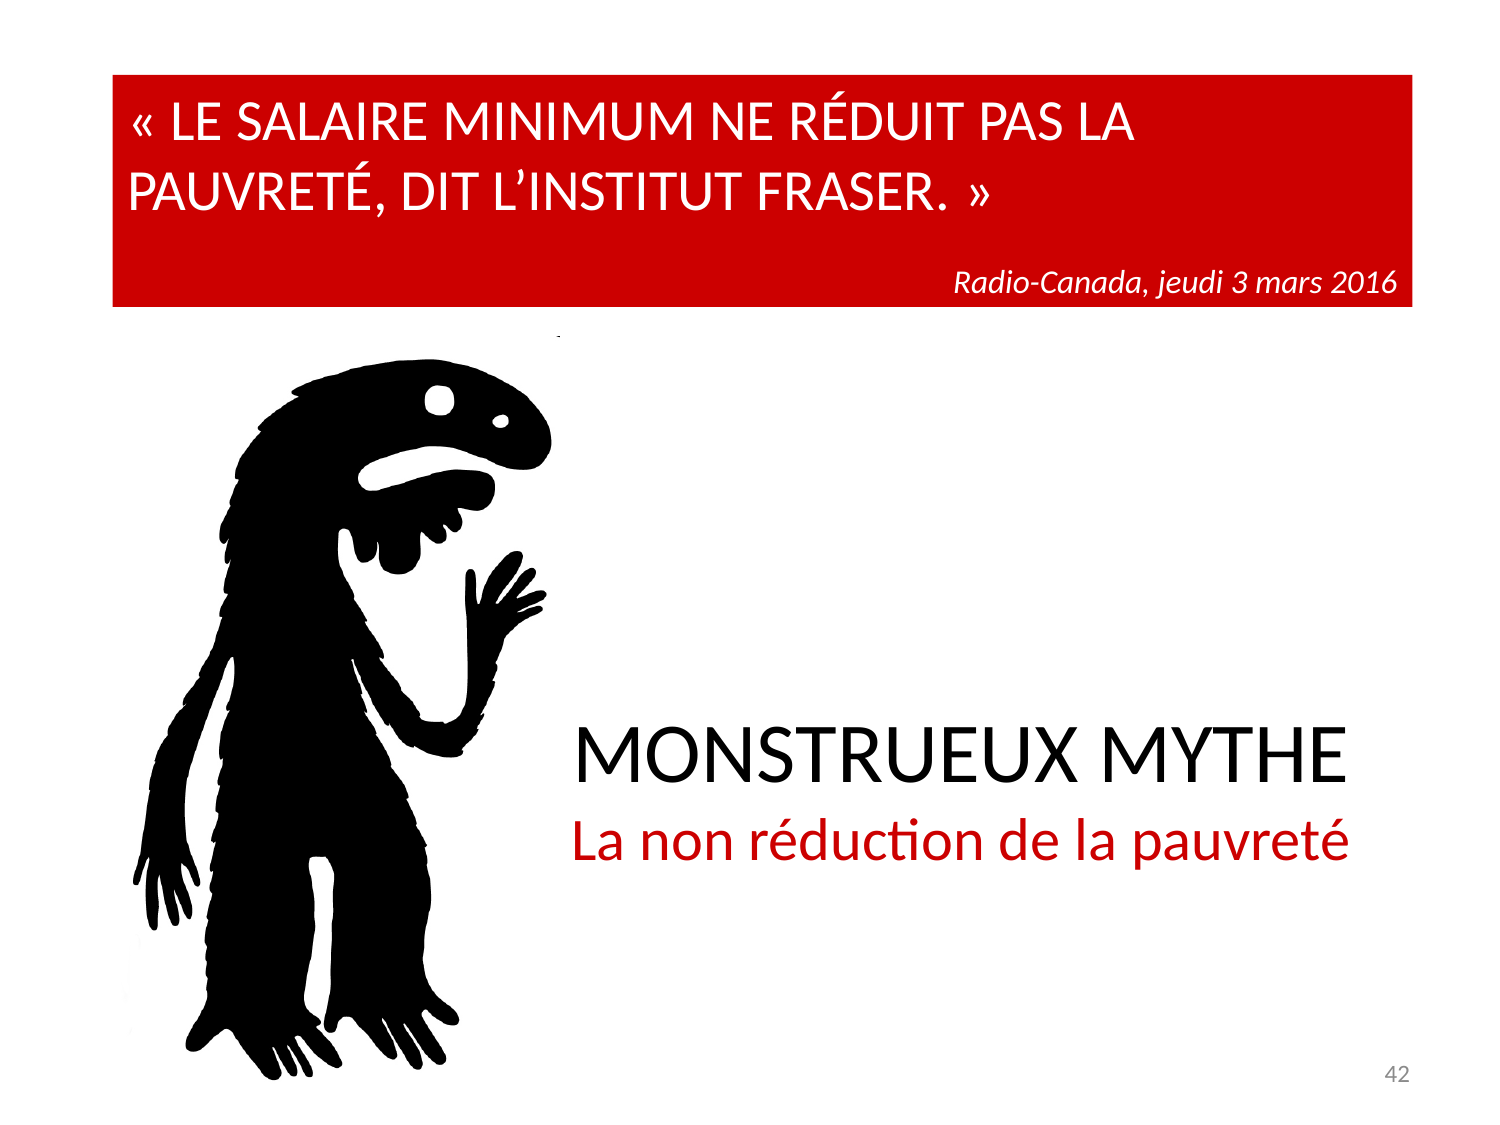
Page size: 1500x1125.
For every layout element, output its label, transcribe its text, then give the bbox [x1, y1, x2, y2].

picture [121, 336, 560, 1120]
text_box « Le salaire minimum ne réduit pas la pauvreté, dit l’institut Fraser. » Radio-Canada, jeudi 3 mars 2016 [112, 74, 1413, 307]
slide_number 42 [1074, 1042, 1425, 1103]
text_box Monstrueux mythe La non réduction de la pauvreté [564, 663, 1399, 905]
